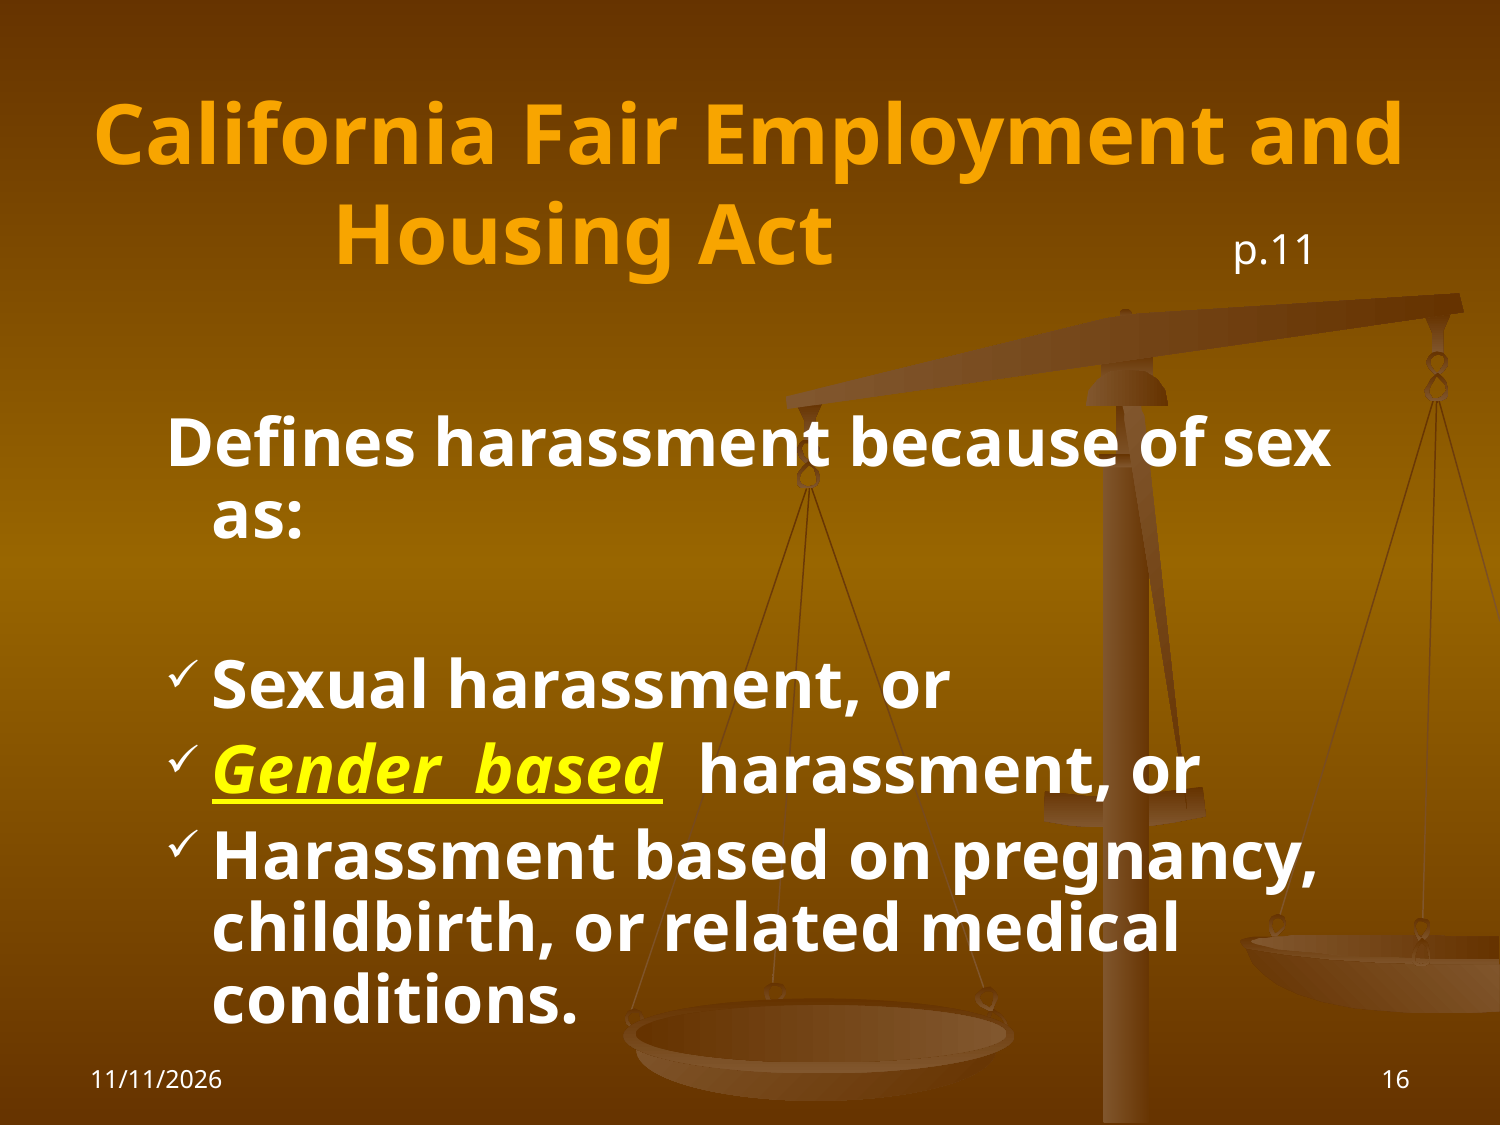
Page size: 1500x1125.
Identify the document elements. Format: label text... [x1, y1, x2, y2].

title California Fair Employment and Housing Act p.11 [74, 87, 1426, 276]
slide_number 16 [1074, 1029, 1426, 1106]
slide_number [74, 1029, 426, 1106]
list Defines harassment because of sex as: Sexual harassment, or Gender based harassment, or Harassment based on pregnancy, childbirth, or related medical conditions. [74, 324, 1451, 1006]
